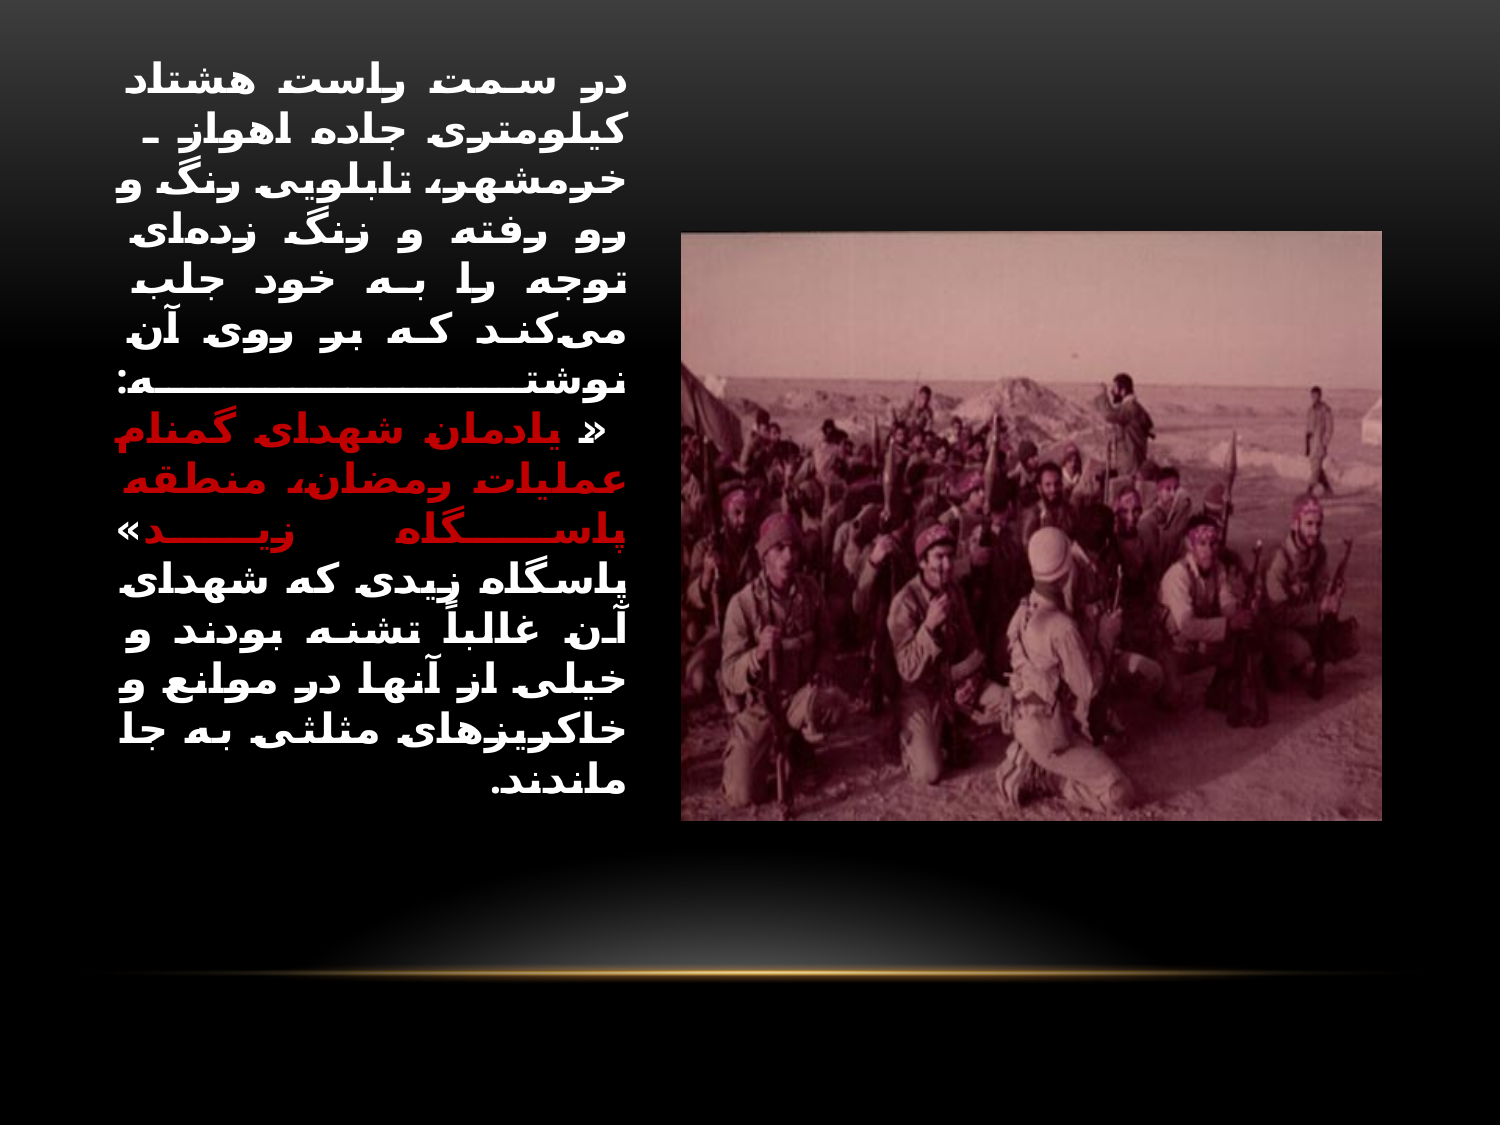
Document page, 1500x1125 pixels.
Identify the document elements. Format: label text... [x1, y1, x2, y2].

title در سمت راست هشتاد کیلومتری جاده اهواز ـ خرمشهر، تابلویی رنگ و رو رفته و زنگ‌ زده‌ای توجه‌ را به خود جلب می‌کند که بر روی آن نوشته: « یادمان شهدای گمنام عملیات رمضان، منطقه پاسگاه زید» پاسگاه زیدی که شهدای آن غالباً تشنه بودند و خیلی از آنها در موانع و خاکریزهای مثلثی به جا ماندند. [100, 255, 644, 810]
picture [0, 0, 1500, 1125]
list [680, 231, 1382, 822]
